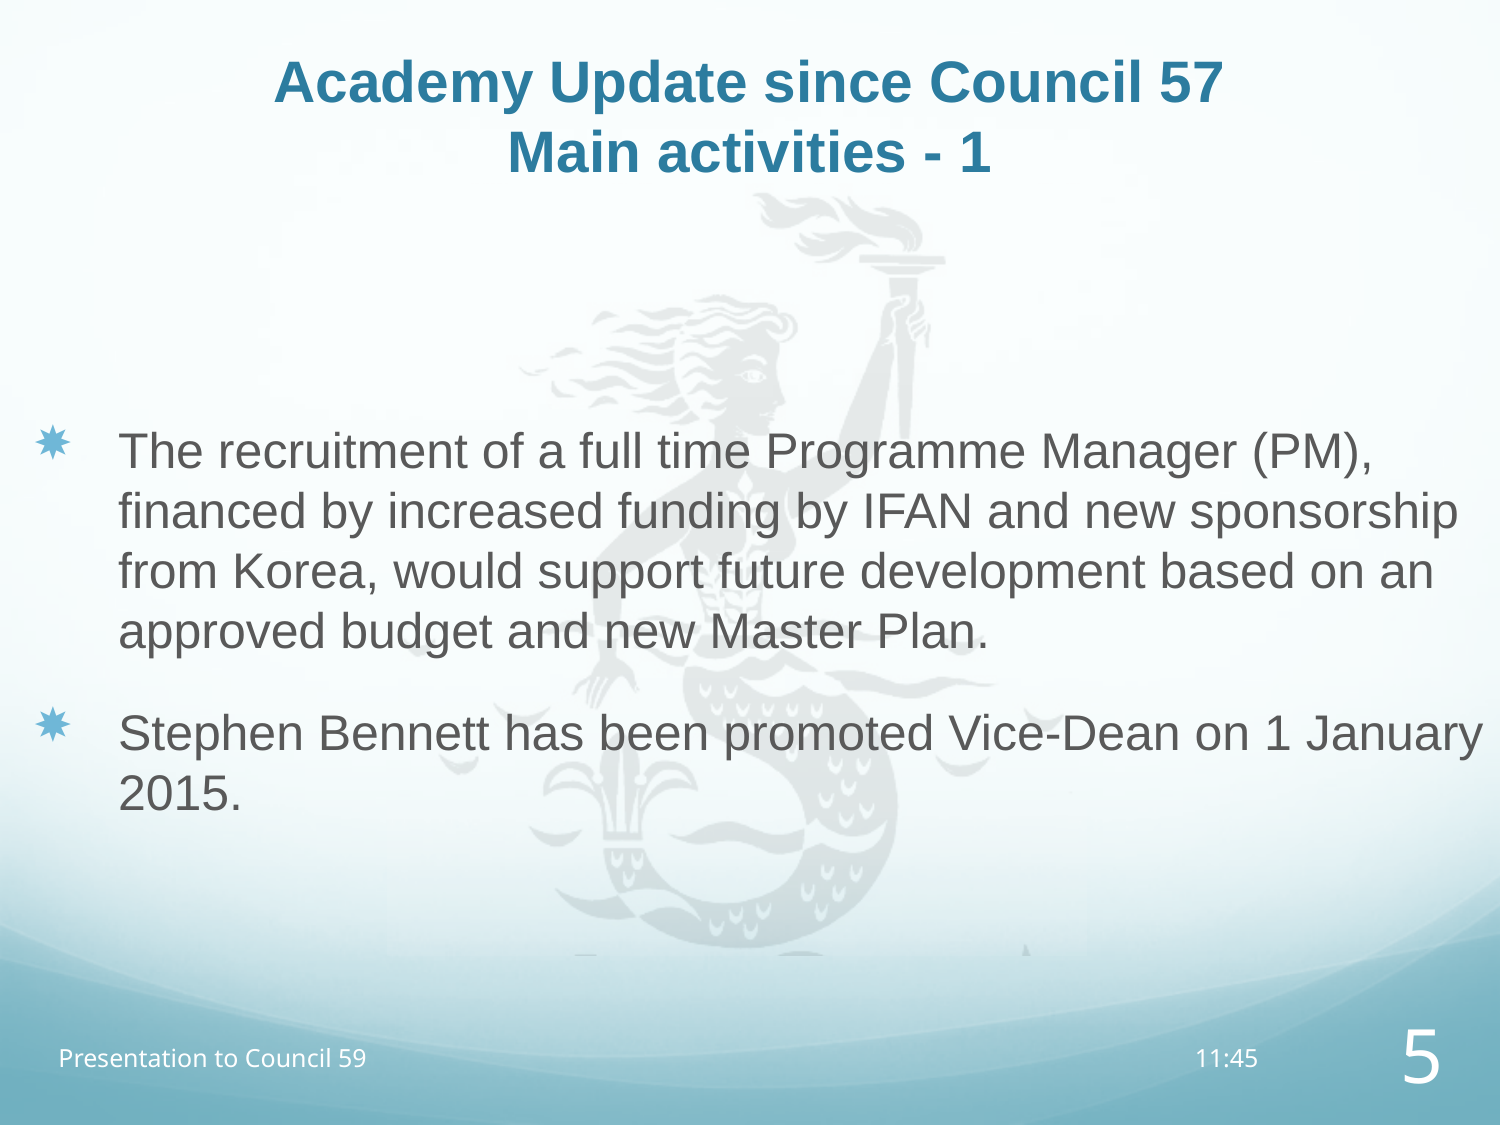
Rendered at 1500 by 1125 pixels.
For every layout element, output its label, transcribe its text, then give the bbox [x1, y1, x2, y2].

list The recruitment of a full time Programme Manager (PM), financed by increased funding by IFAN and new sponsorship from Korea, would support future development based on an approved budget and new Master Plan. Stephen Bennett has been promoted Vice-Dean on 1 January 2015. [15, 207, 1500, 1038]
slide_number 5 [1295, 1029, 1459, 1090]
footer Presentation to Council 59 [43, 1029, 838, 1090]
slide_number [923, 1029, 1274, 1090]
title Academy Update since Council 57 Main activities - 1 [75, 35, 1425, 193]
